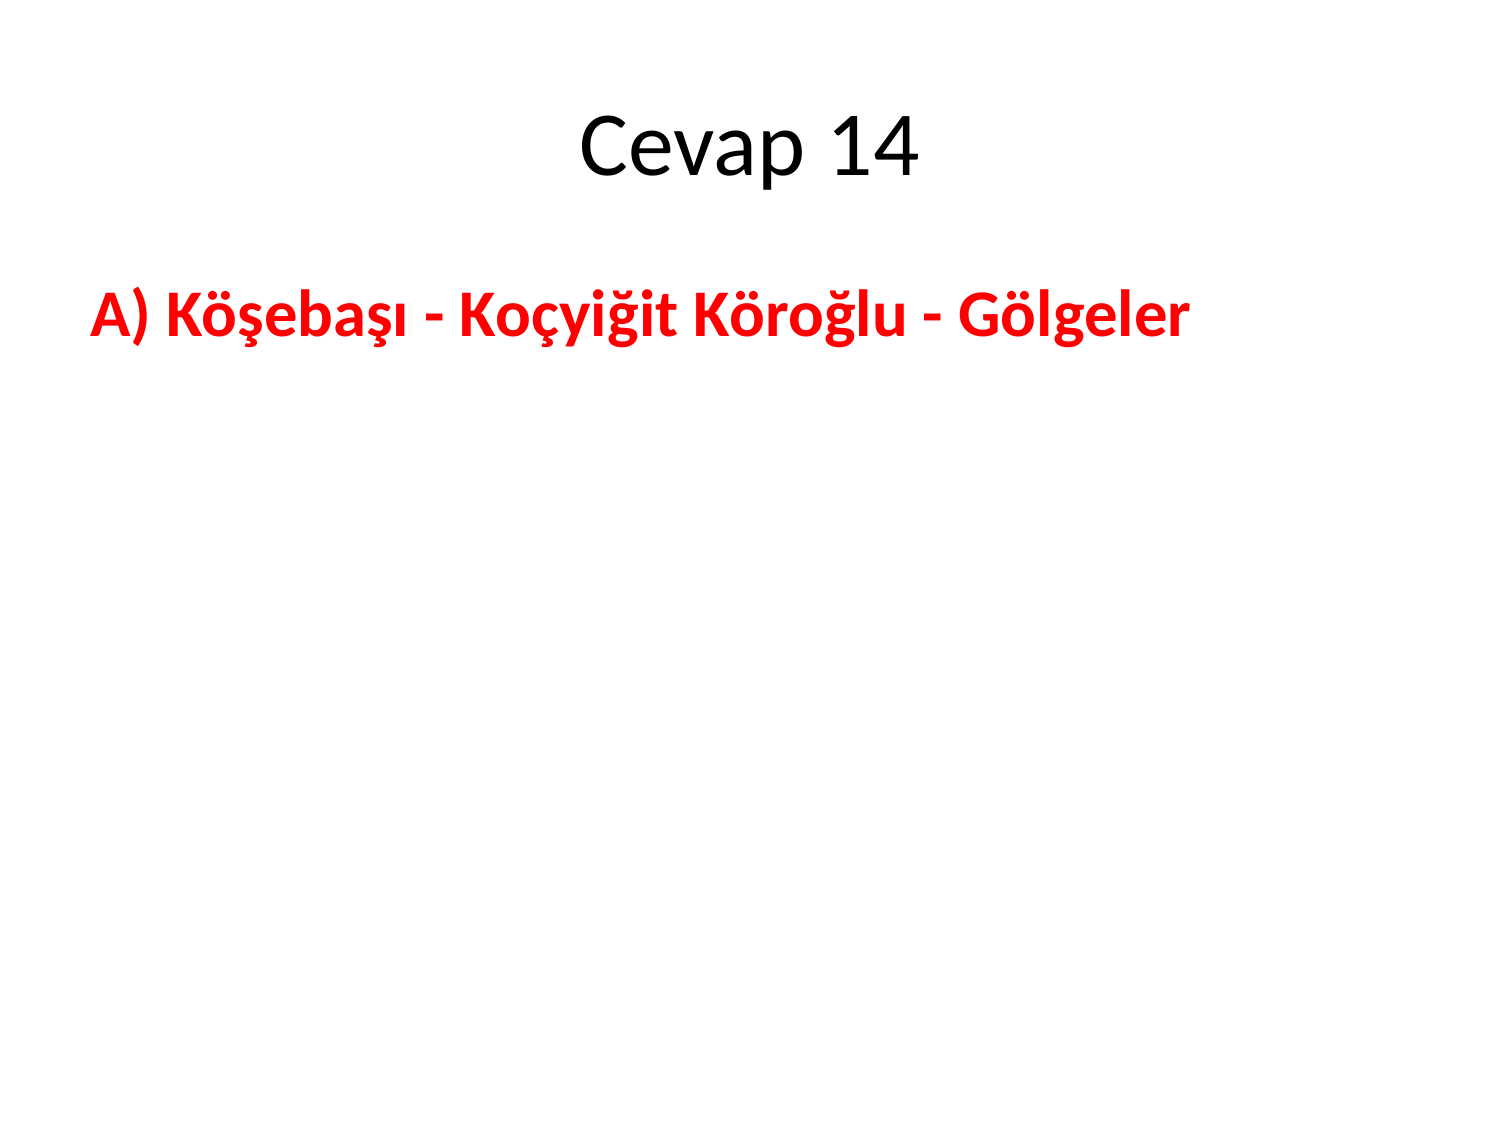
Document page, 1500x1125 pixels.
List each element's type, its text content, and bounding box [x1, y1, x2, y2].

title Cevap 14 [75, 45, 1425, 233]
list A) Köşebaşı - Koçyiğit Köroğlu - Gölgeler [75, 262, 1425, 1005]
